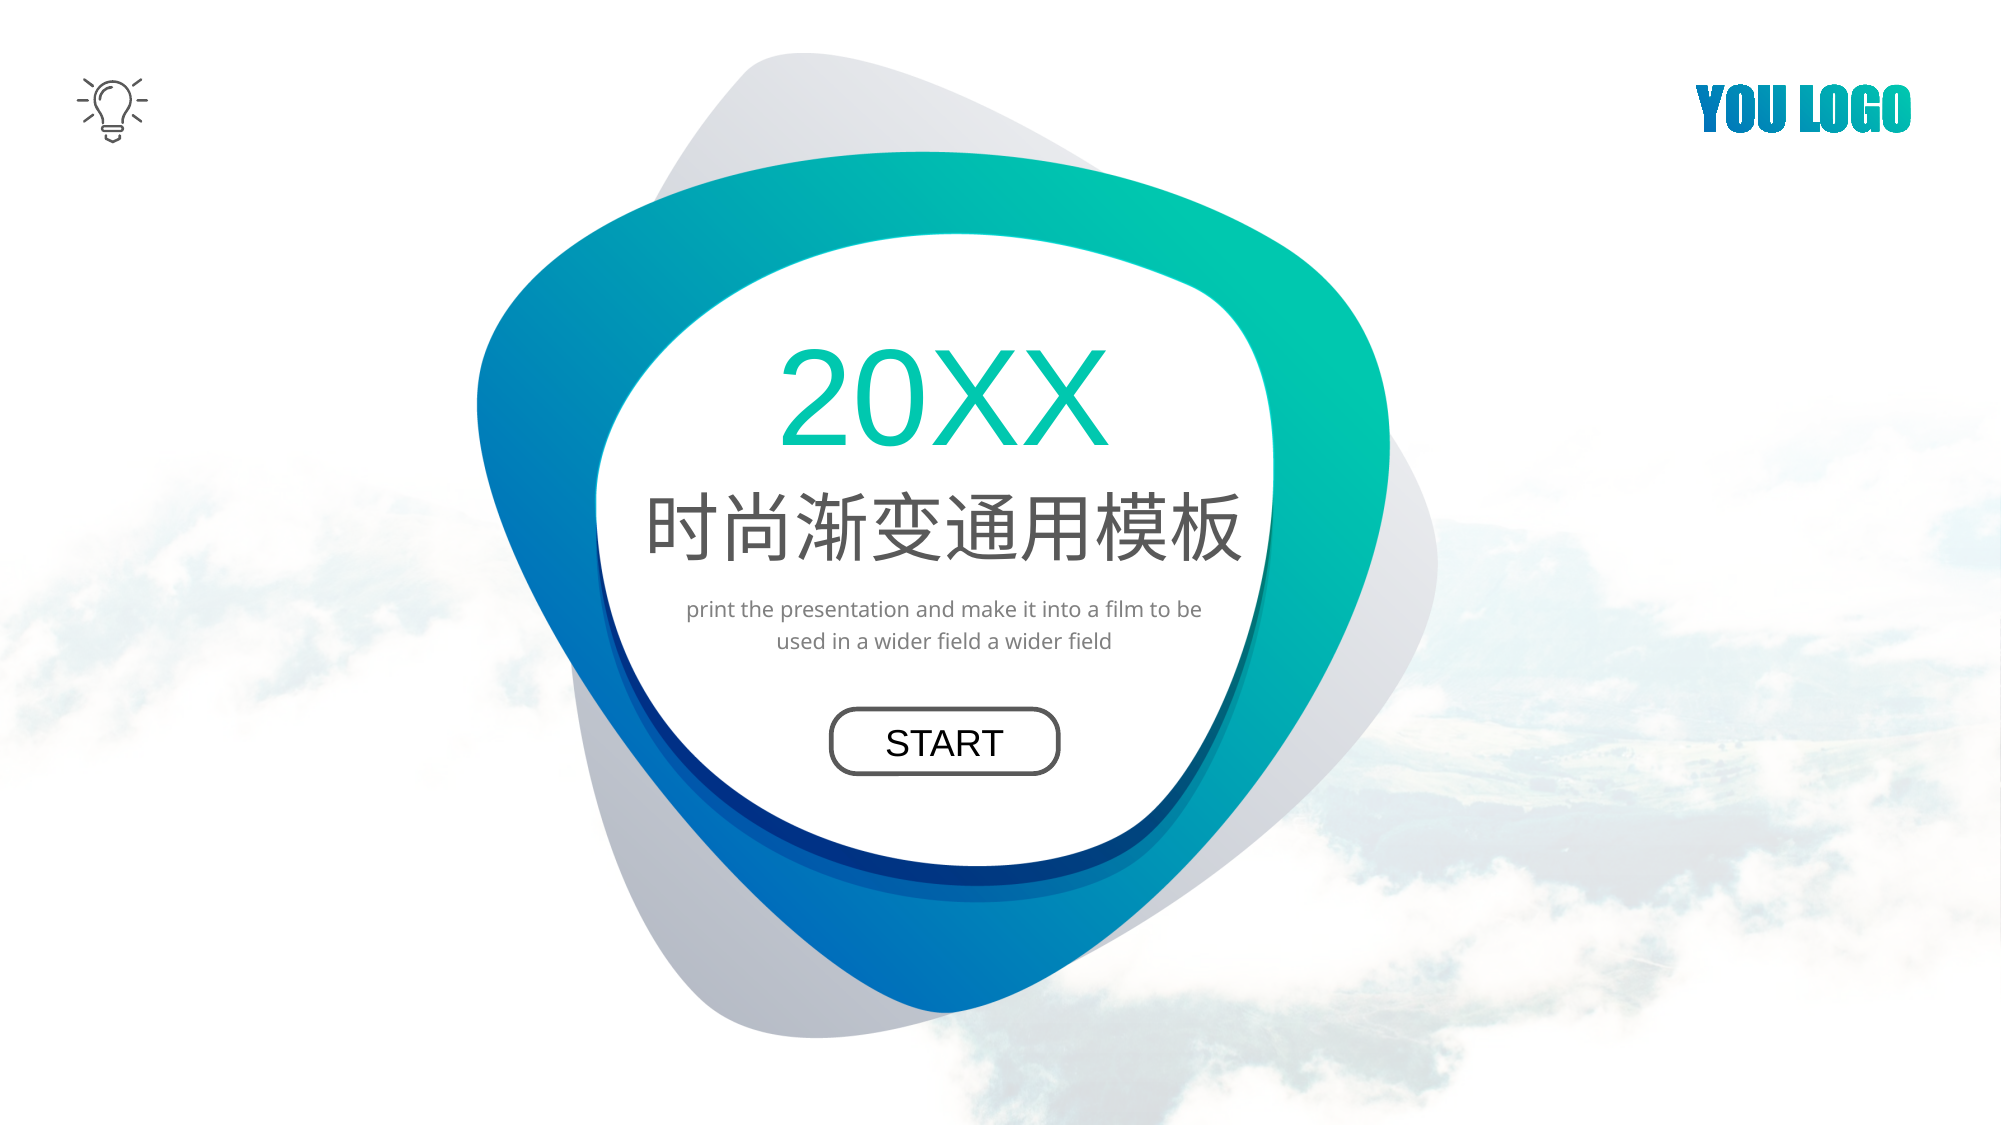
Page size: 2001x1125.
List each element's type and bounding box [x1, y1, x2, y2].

picture [410, 53, 1590, 1055]
text_box [1726, 84, 1755, 133]
text_box [1851, 84, 1880, 133]
text_box [75, 98, 91, 103]
text_box [134, 98, 150, 103]
text_box [831, 709, 1059, 774]
text_box [1696, 85, 1725, 132]
text_box [1758, 85, 1786, 133]
text_box [82, 77, 144, 145]
text_box [1882, 84, 1911, 133]
text_box [1800, 84, 1848, 133]
